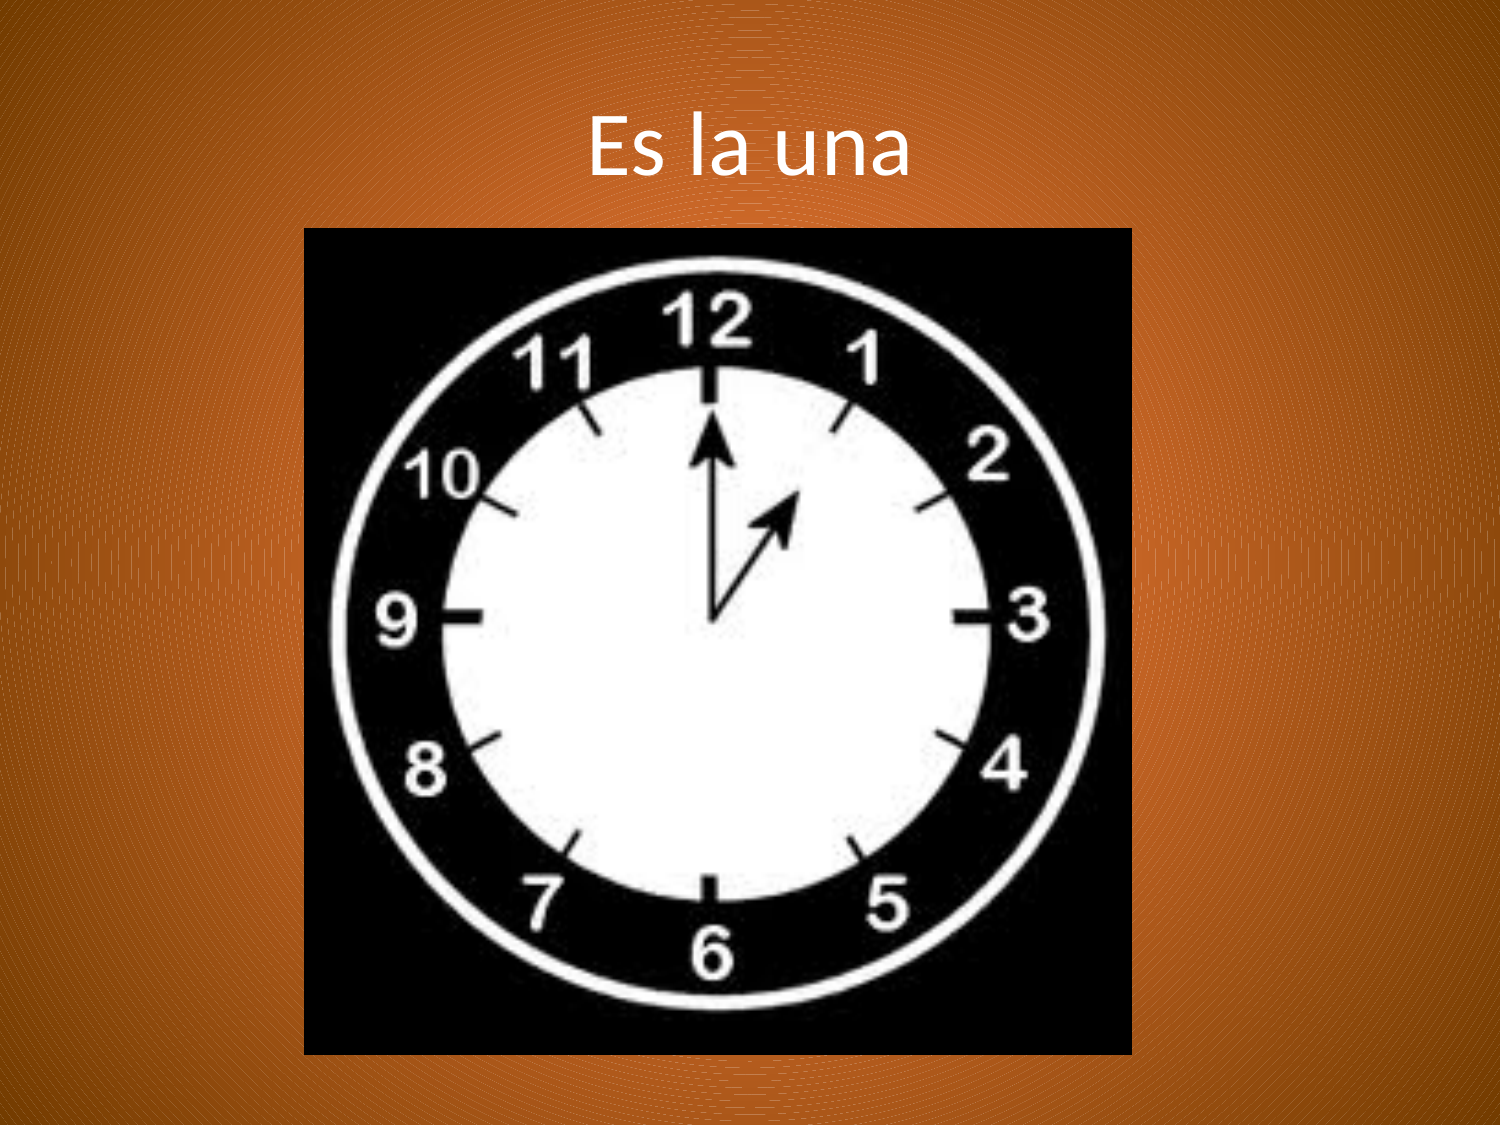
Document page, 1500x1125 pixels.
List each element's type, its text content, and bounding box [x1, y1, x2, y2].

picture [304, 227, 1132, 1055]
title Es la una [75, 45, 1425, 233]
